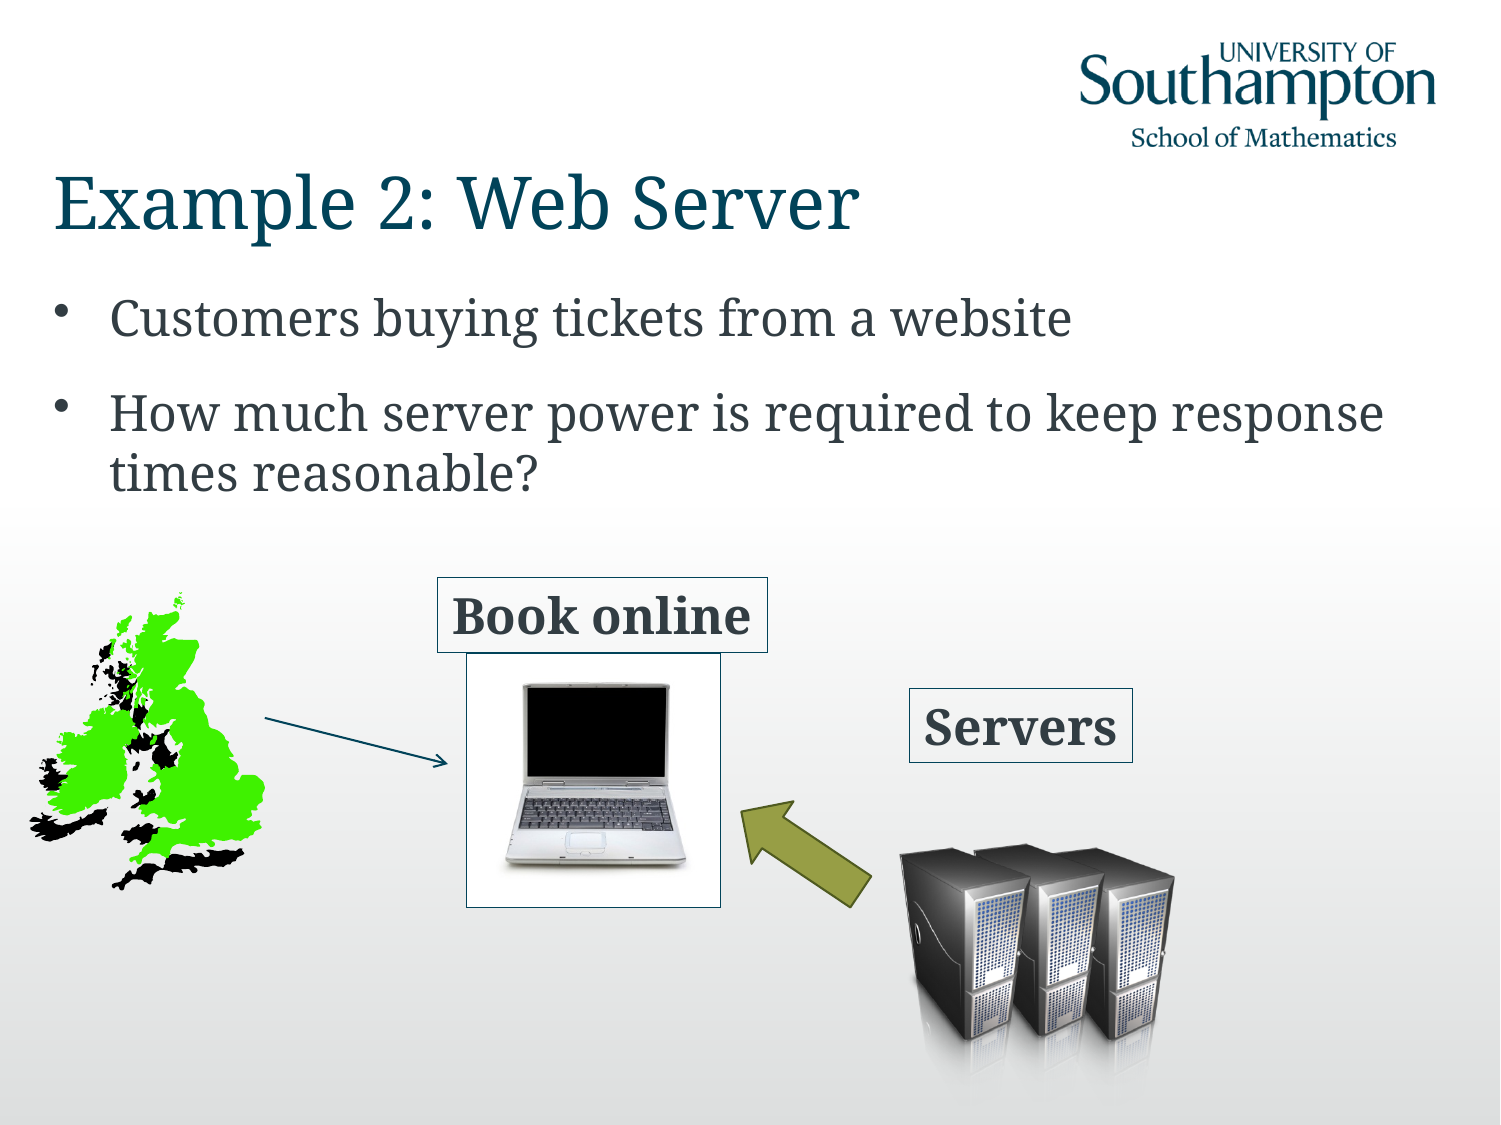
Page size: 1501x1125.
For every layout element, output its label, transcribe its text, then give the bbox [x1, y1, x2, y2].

picture [29, 591, 266, 891]
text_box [270, 717, 449, 765]
picture [468, 655, 719, 906]
list Customers buying tickets from a website How much server power is required to keep response times reasonable? [53, 278, 1448, 954]
picture [1296, 42, 1301, 51]
title Example 2: Web Server [53, 148, 1448, 256]
picture [1080, 42, 1436, 147]
text_box Book online [437, 577, 768, 653]
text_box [728, 687, 1175, 1107]
